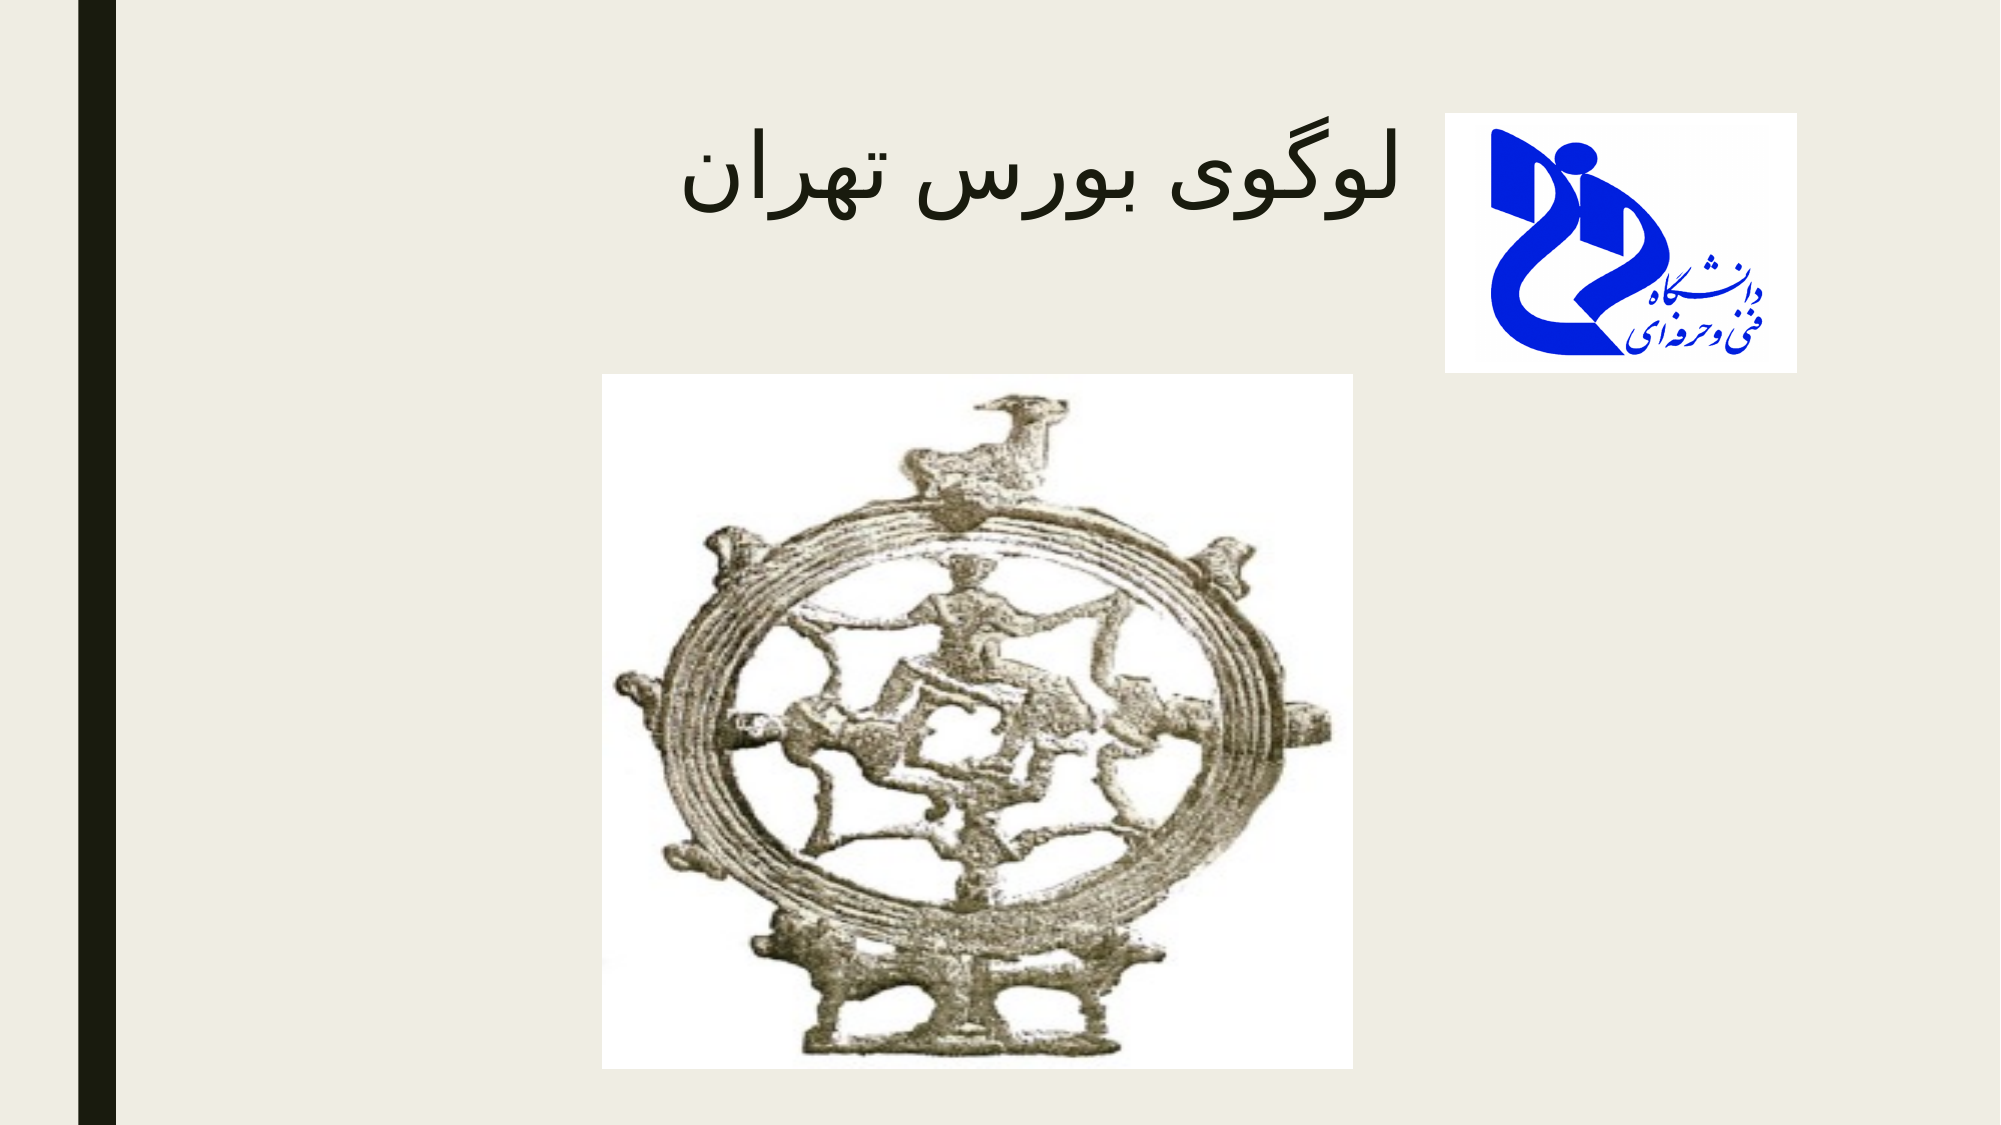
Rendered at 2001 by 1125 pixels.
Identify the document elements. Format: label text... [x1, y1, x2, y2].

title لوگوی بورس تهران [225, 112, 1444, 357]
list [602, 374, 1353, 1069]
picture [1444, 112, 1800, 375]
